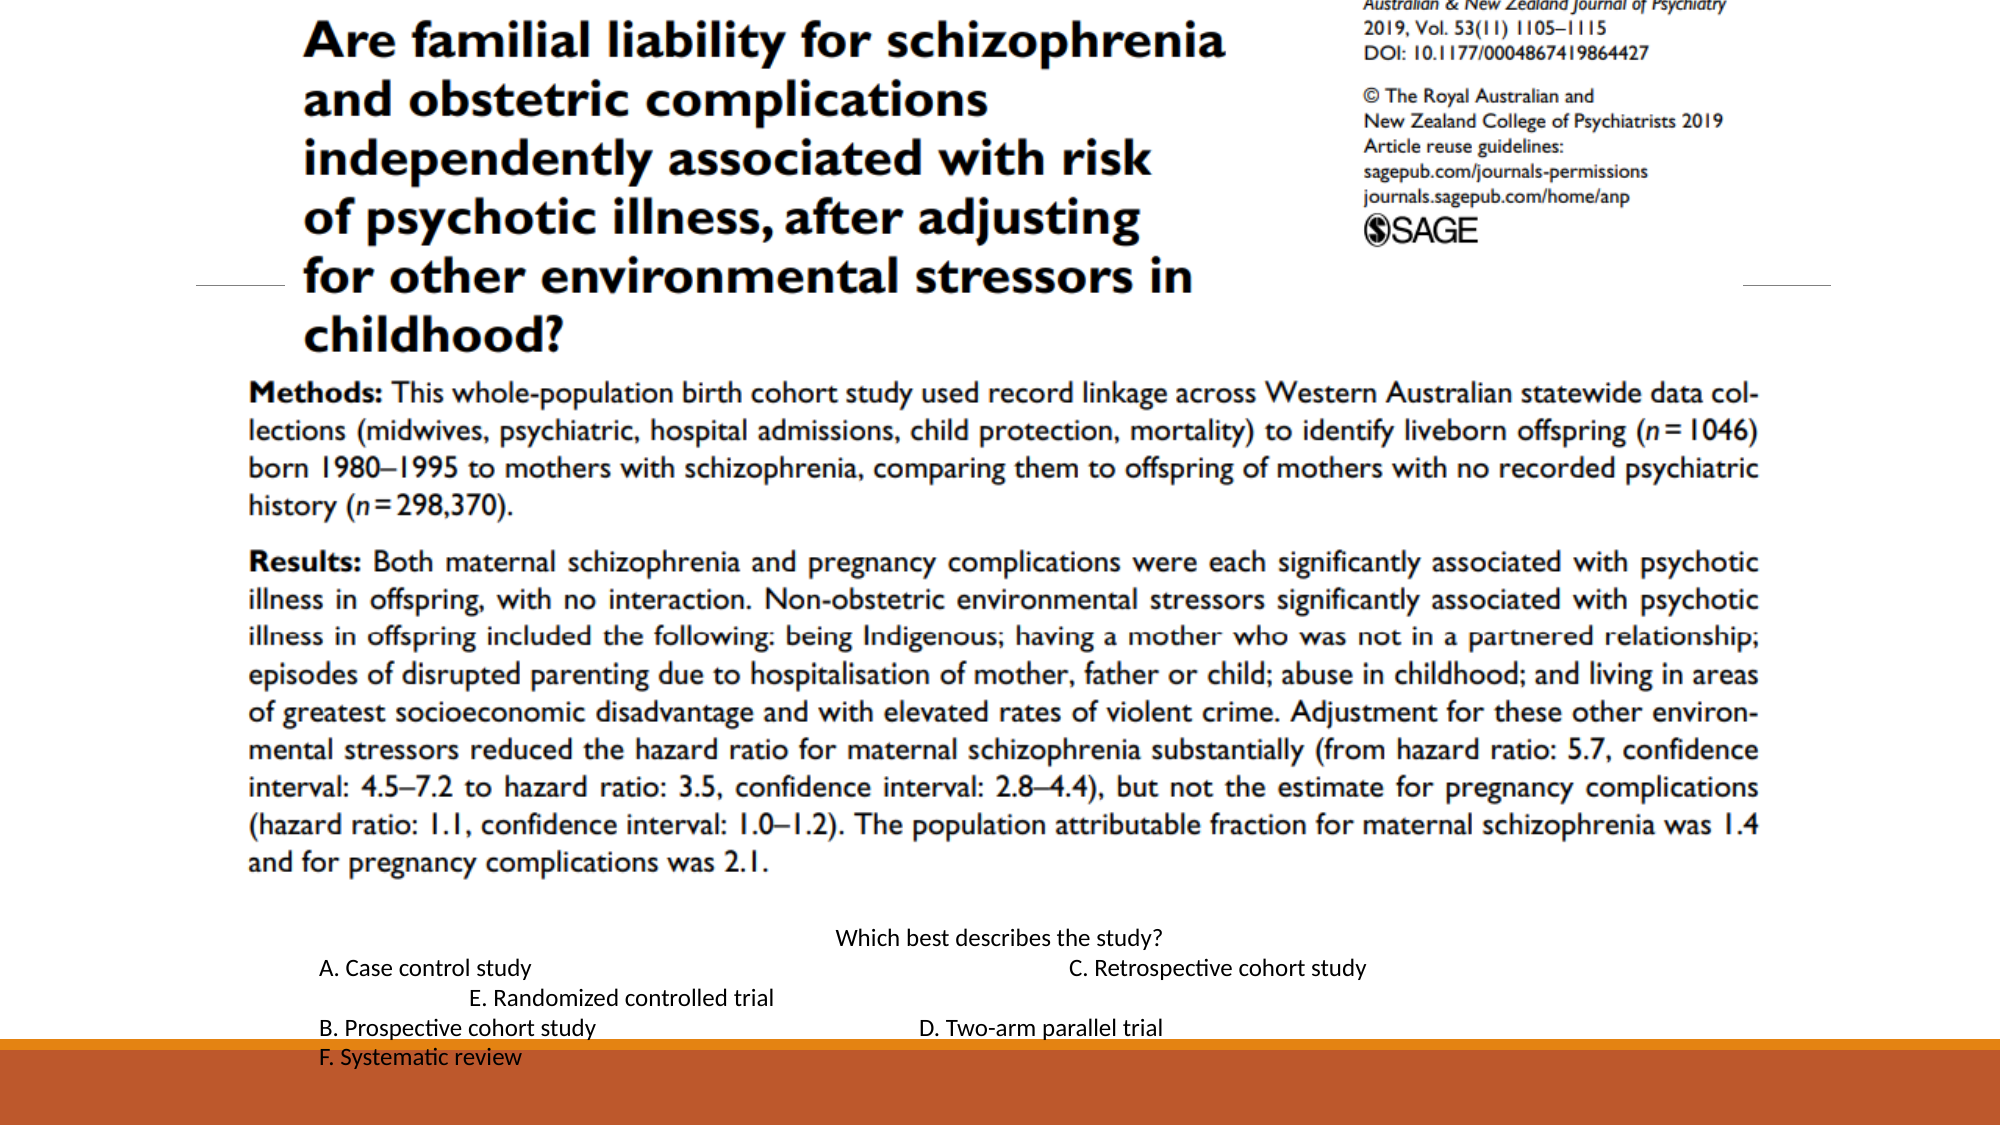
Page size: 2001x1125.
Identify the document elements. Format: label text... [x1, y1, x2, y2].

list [284, 0, 1743, 356]
picture [222, 358, 1805, 898]
text_box Which best describes the study? A. Case control study C. Retrospective cohort study E. Randomized controlled trial B. Prospective cohort study D. Two-arm parallel trial F. Systematic review [304, 913, 1696, 1079]
